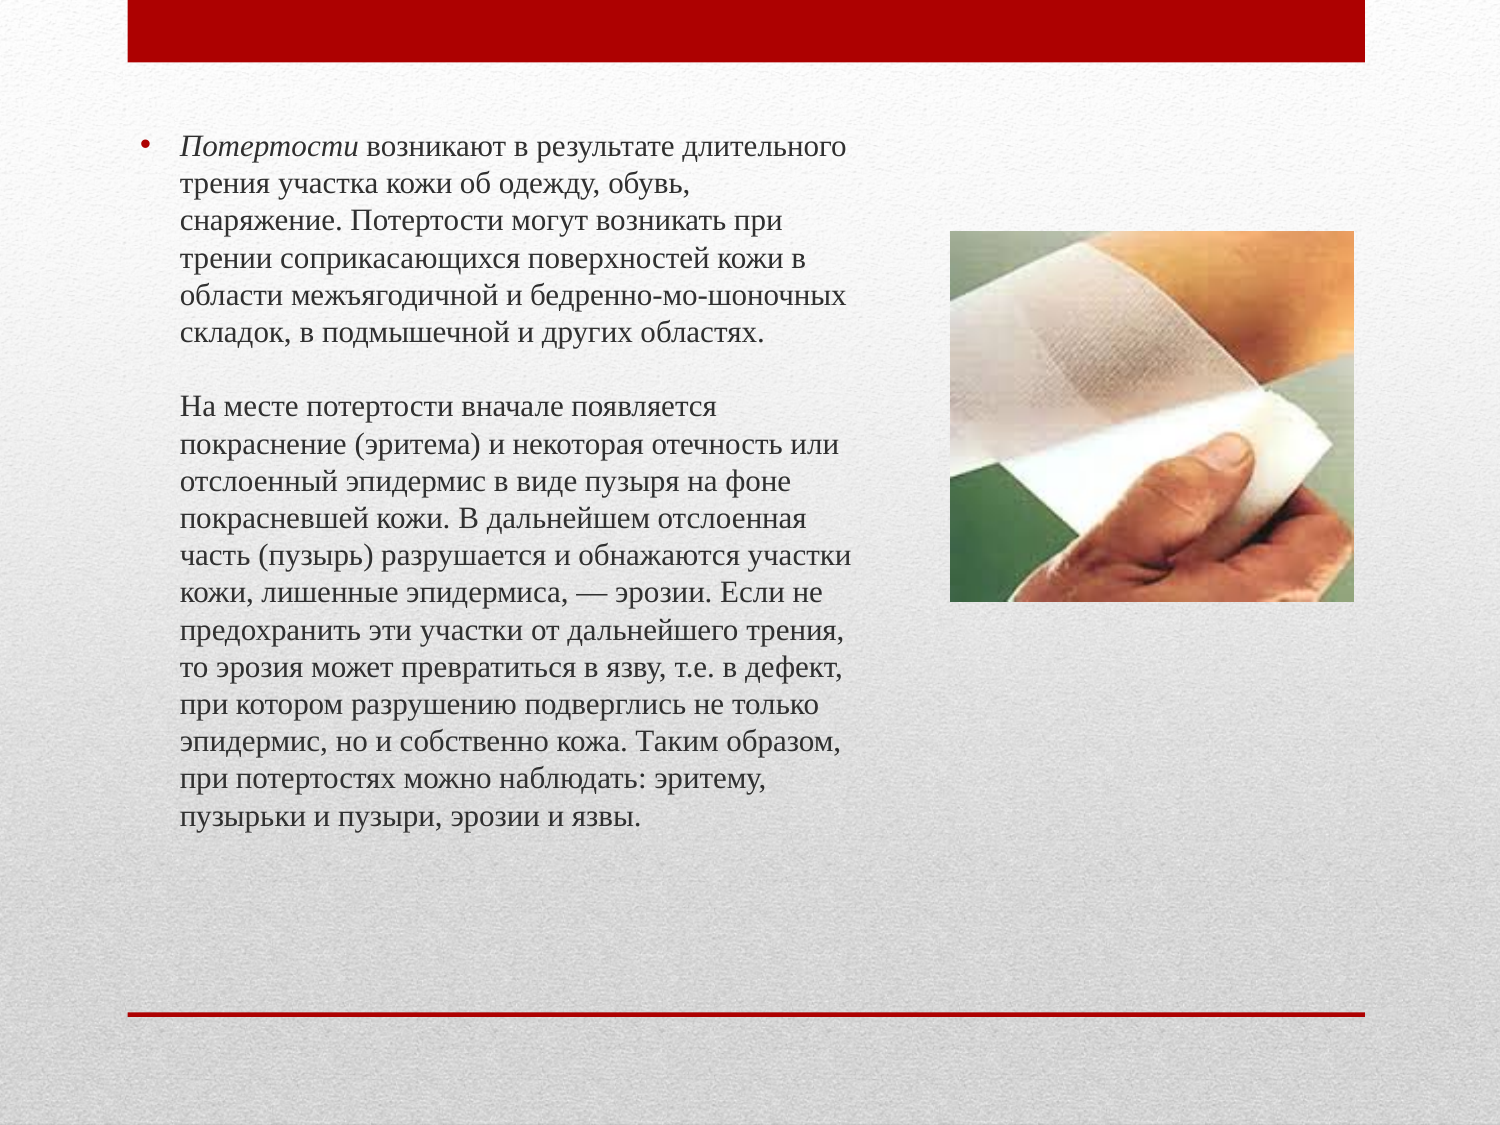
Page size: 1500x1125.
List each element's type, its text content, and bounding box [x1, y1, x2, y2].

list Потертости возникают в результа­те длительного трения участка кожи об одежду, обувь, снаряжение. Потер­тости могут возникать при трении со­прикасающихся поверхностей кожи в области межъягодичной и бедренно-мо-шоночных складок, в подмышечной и других областях. На месте потертости вначале появля­ется покраснение (эритема) и некоторая отечность или отслоенный эпидермис в виде пузыря на фоне покрасневшей кожи. В дальнейшем отслоенная часть (пузырь) разрушается и обнажаются уча­стки кожи, лишенные эпидермиса, — эрозии. Если не предохранить эти уча­стки от дальнейшего трения, то эрозия может превратиться в язву, т.е. в де­фект, при котором разрушению подвер­глись не только эпидермис, но и соб­ственно кожа. Таким образом, при потертостях можно наблюдать: эритему, пузырьки и пузыри, эрозии и язвы. [125, 78, 869, 917]
picture [949, 230, 1354, 603]
